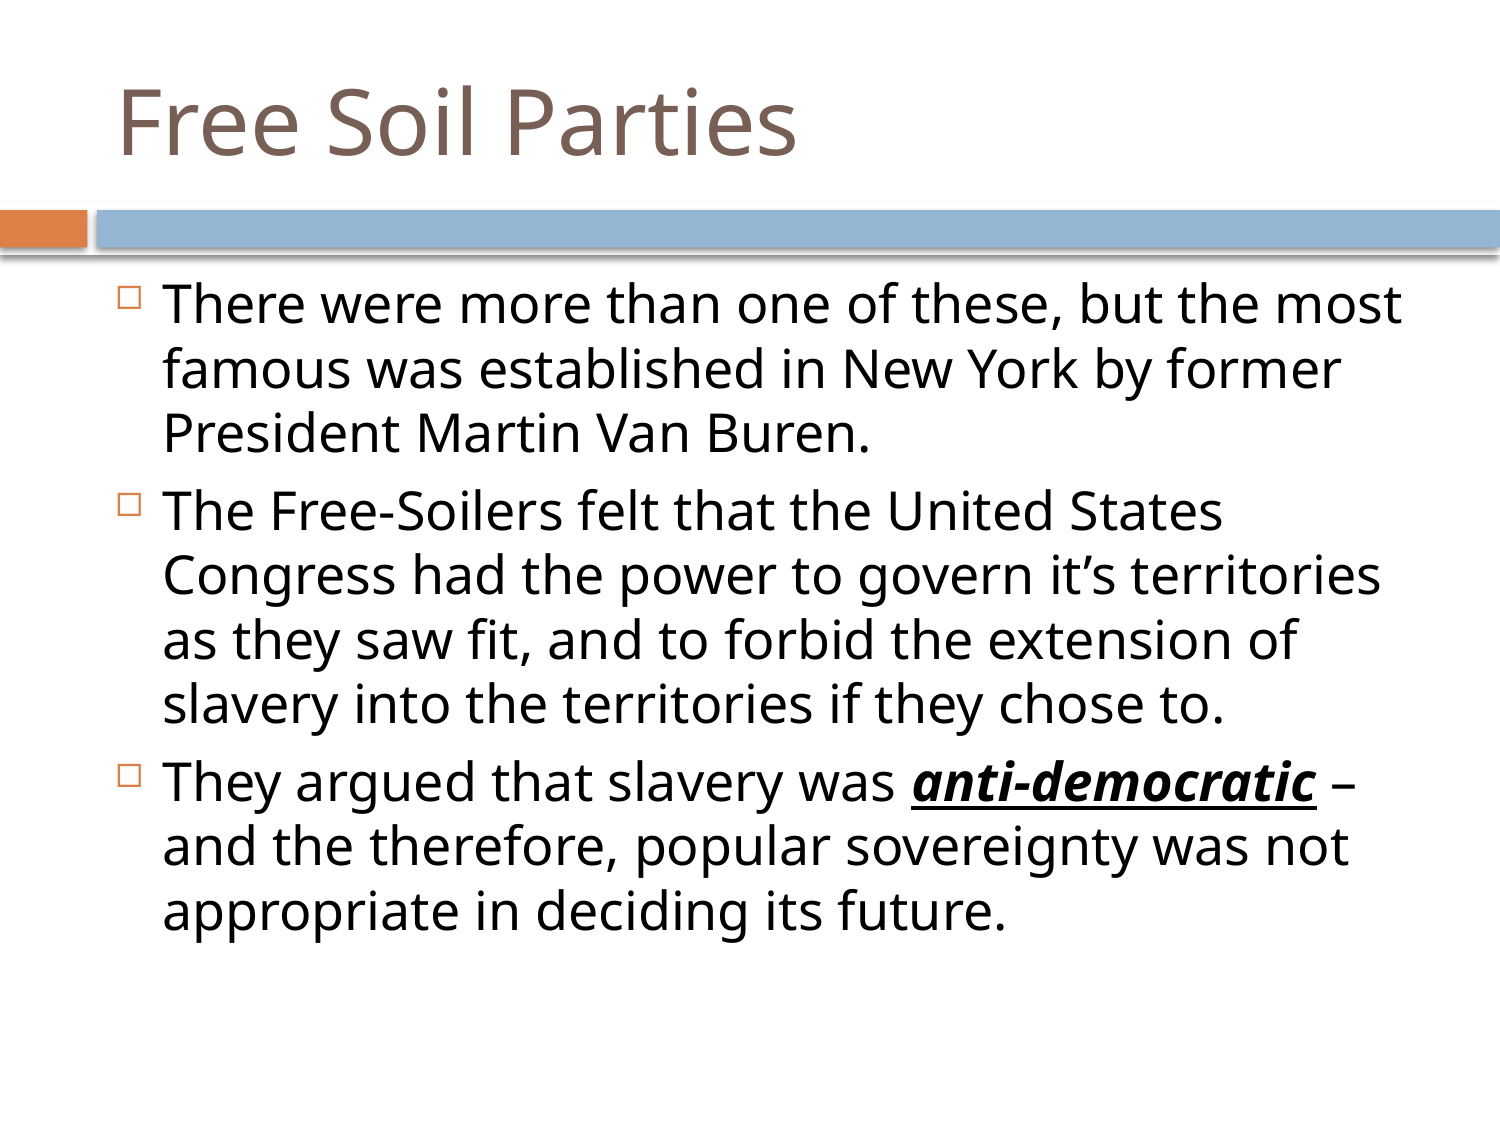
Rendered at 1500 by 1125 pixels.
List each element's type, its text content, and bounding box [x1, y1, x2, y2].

list There were more than one of these, but the most famous was established in New York by former President Martin Van Buren. The Free-Soilers felt that the United States Congress had the power to govern it’s territories as they saw fit, and to forbid the extension of slavery into the territories if they chose to. They argued that slavery was anti-democratic – and the therefore, popular sovereignty was not appropriate in deciding its future. [100, 262, 1438, 1000]
title Free Soil Parties [100, 37, 1438, 200]
